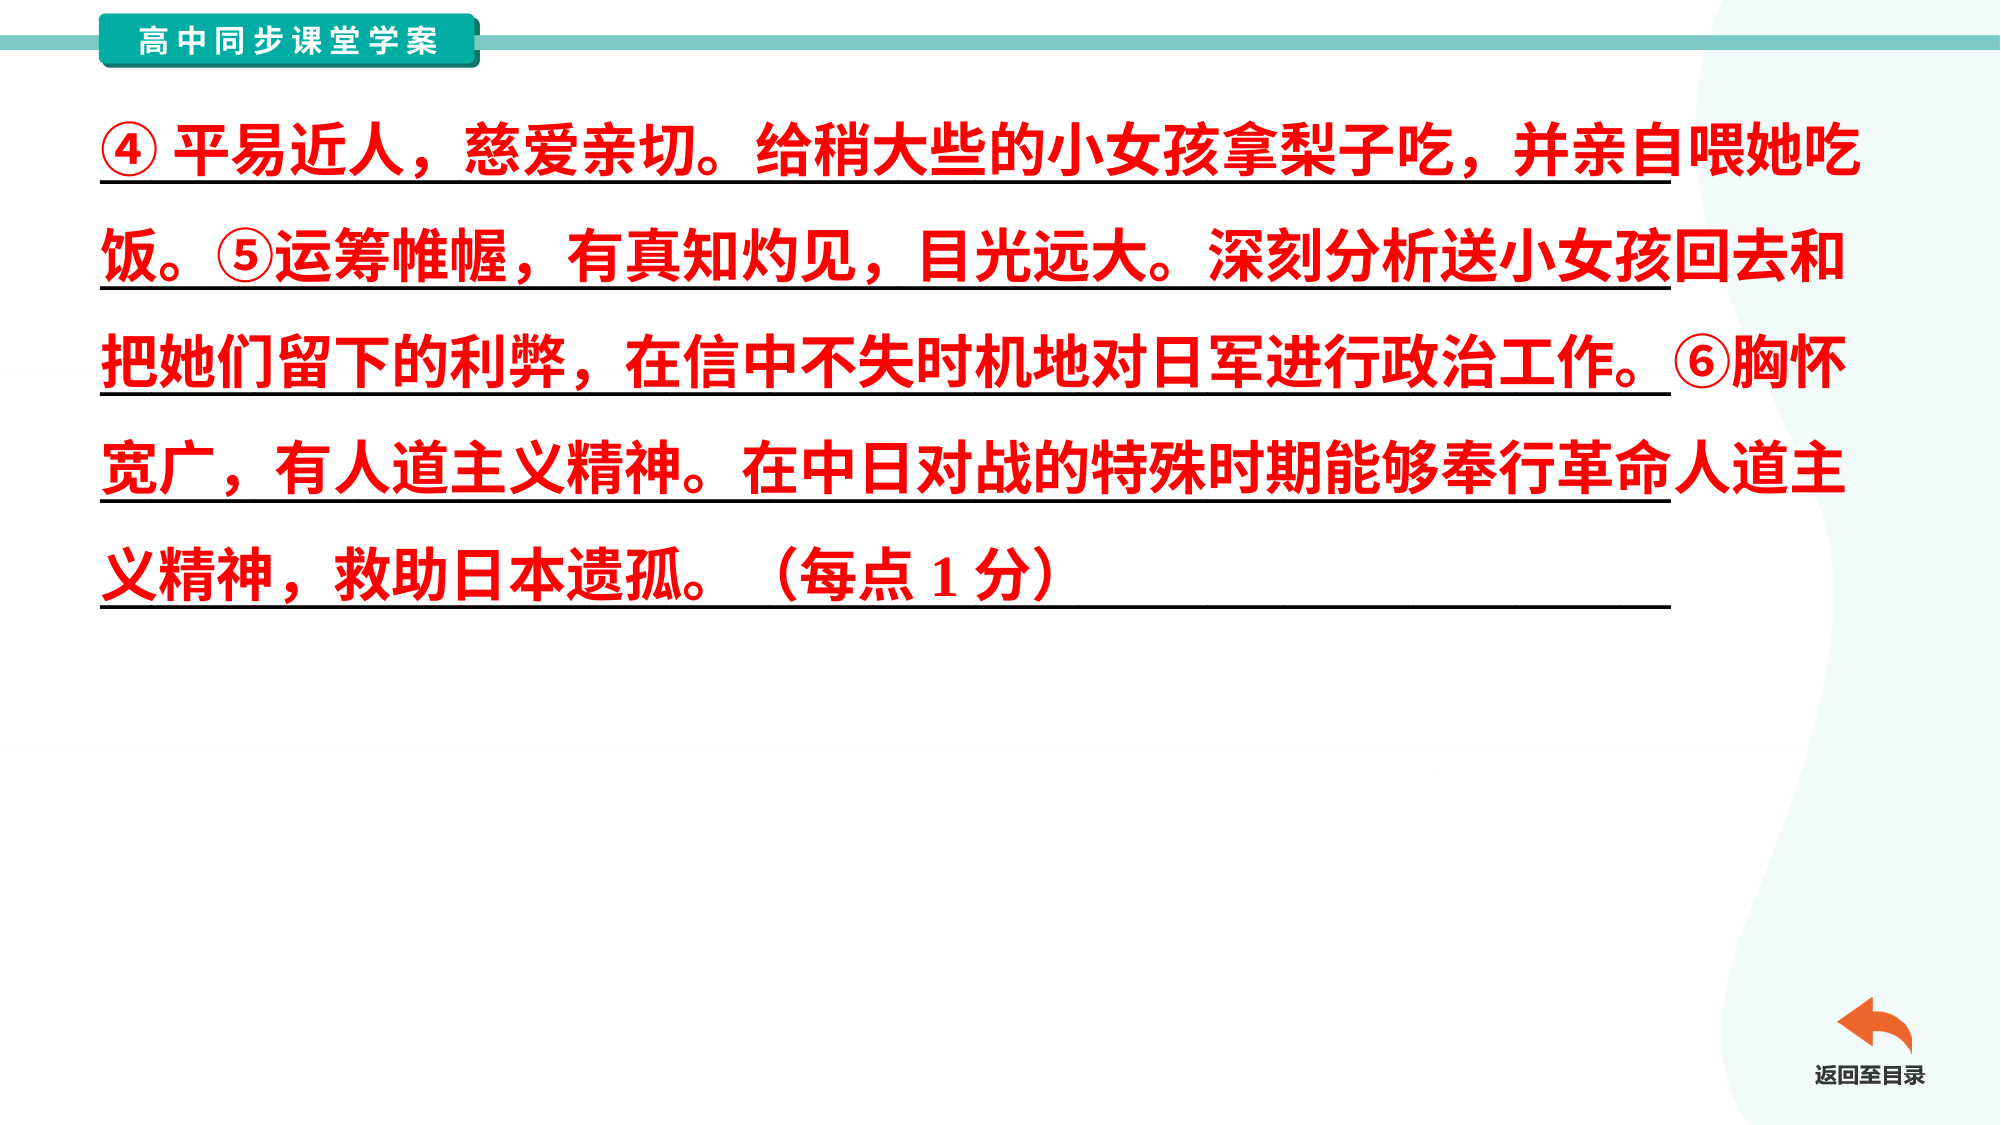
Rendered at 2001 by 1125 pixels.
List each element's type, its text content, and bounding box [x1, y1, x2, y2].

picture [0, 0, 2000, 1125]
text_box _____________________________________________________________ _____________________________________________________________ _____________________________________________________________ _____________________________________________________________ _____________________________________________________________ [100, 608, 1899, 613]
text_box ④平易近人，慈爱亲切。给稍大些的小女孩拿梨子吃，并亲自喂她吃 饭。⑤运筹帷幄，有真知灼见，目光远大。深刻分析送小女孩回去和 把她们留下的利弊，在信中不失时机地对日军进行政治工作。⑥胸怀 宽广，有人道主义精神。在中日对战的特殊时期能够奉行革命人道主 义精神，救助日本遗孤。（每点1分） [100, 76, 1899, 608]
